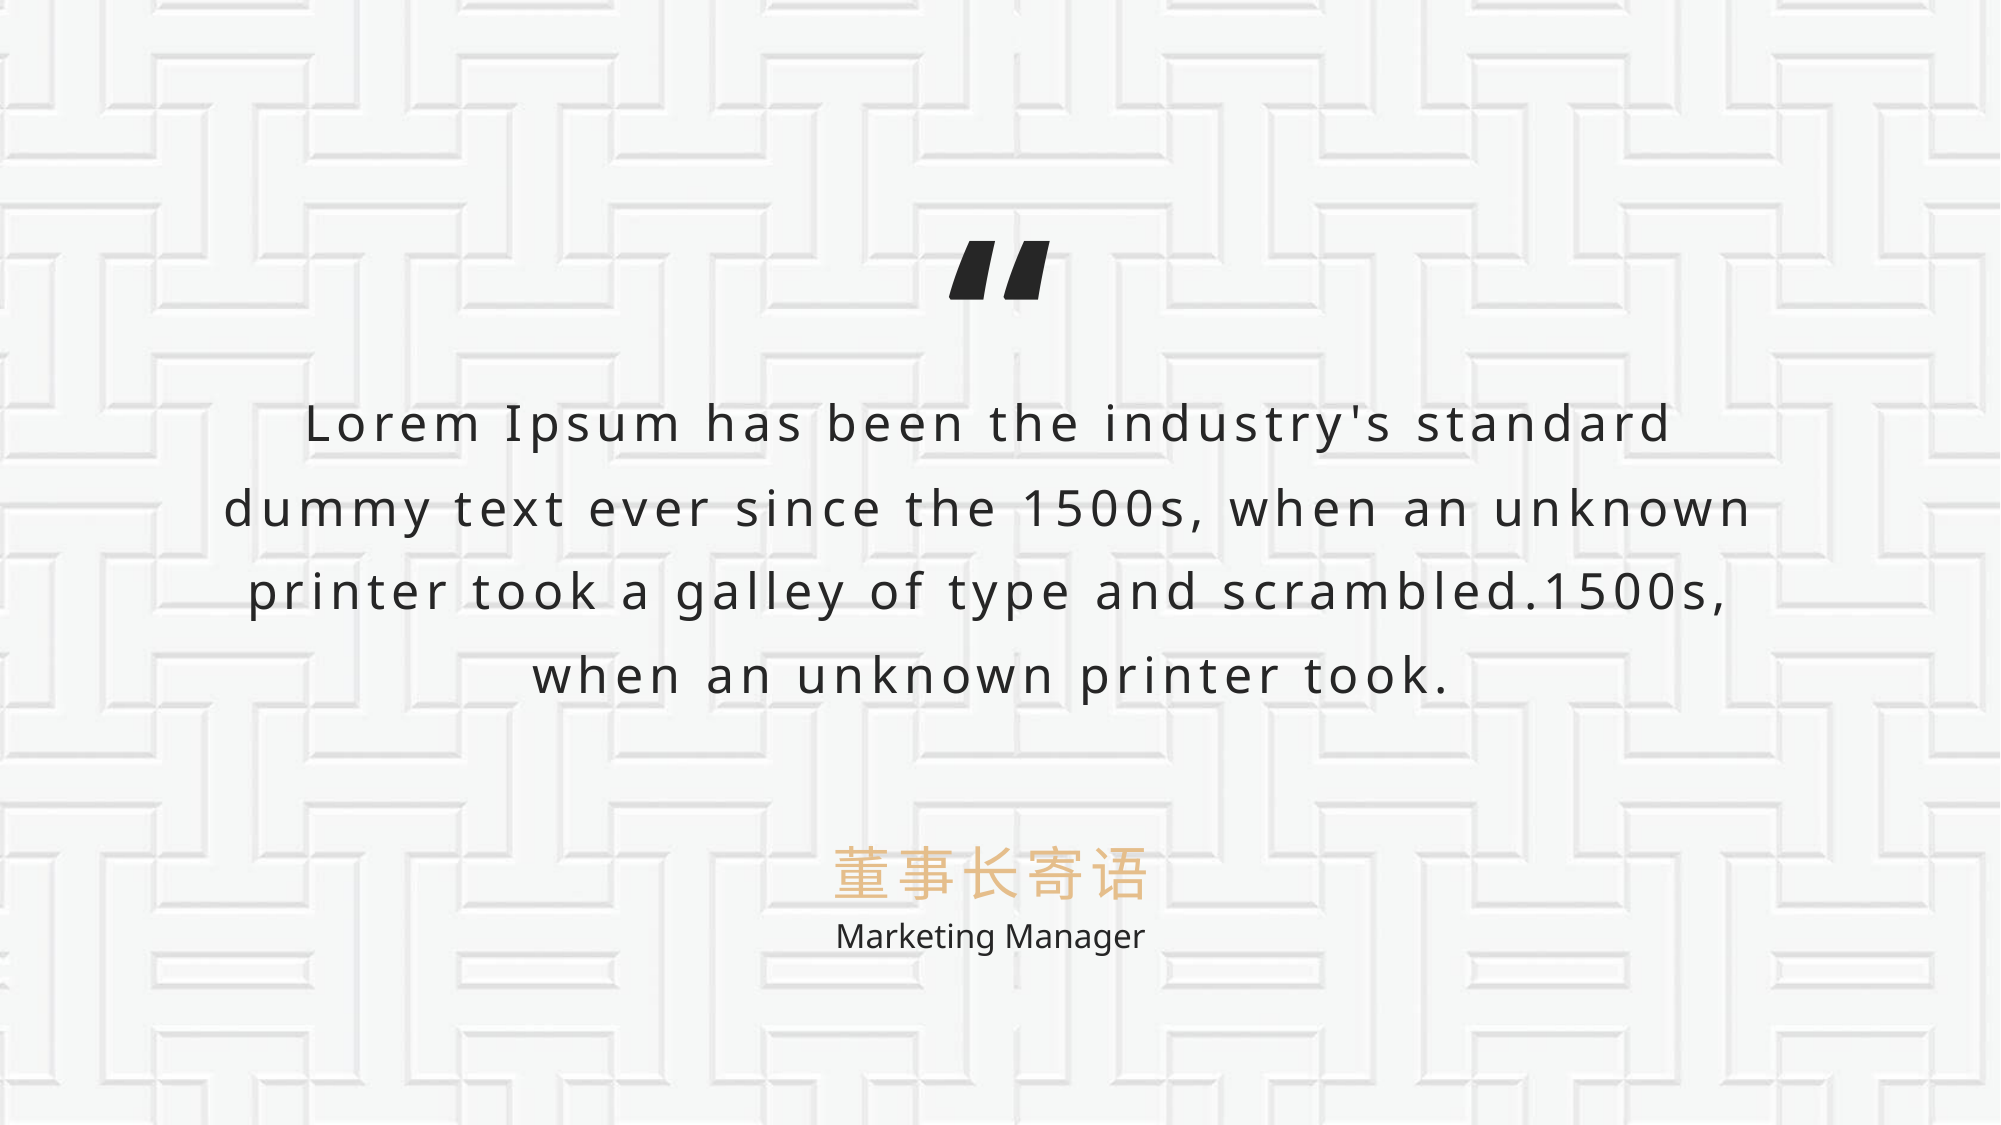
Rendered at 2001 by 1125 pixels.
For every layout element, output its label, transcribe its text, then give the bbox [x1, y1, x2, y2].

picture [0, 0, 2001, 1125]
text_box 董事长寄语 [590, 843, 1391, 916]
text_box “ [931, 165, 1068, 468]
text_box Lorem Ipsum has been the industry's standard dummy text ever since the 1500s, when an unknown printer took a galley of type and scrambled.1500s, when an unknown printer took. [194, 360, 1787, 765]
text_box Marketing Manager [590, 916, 1391, 960]
